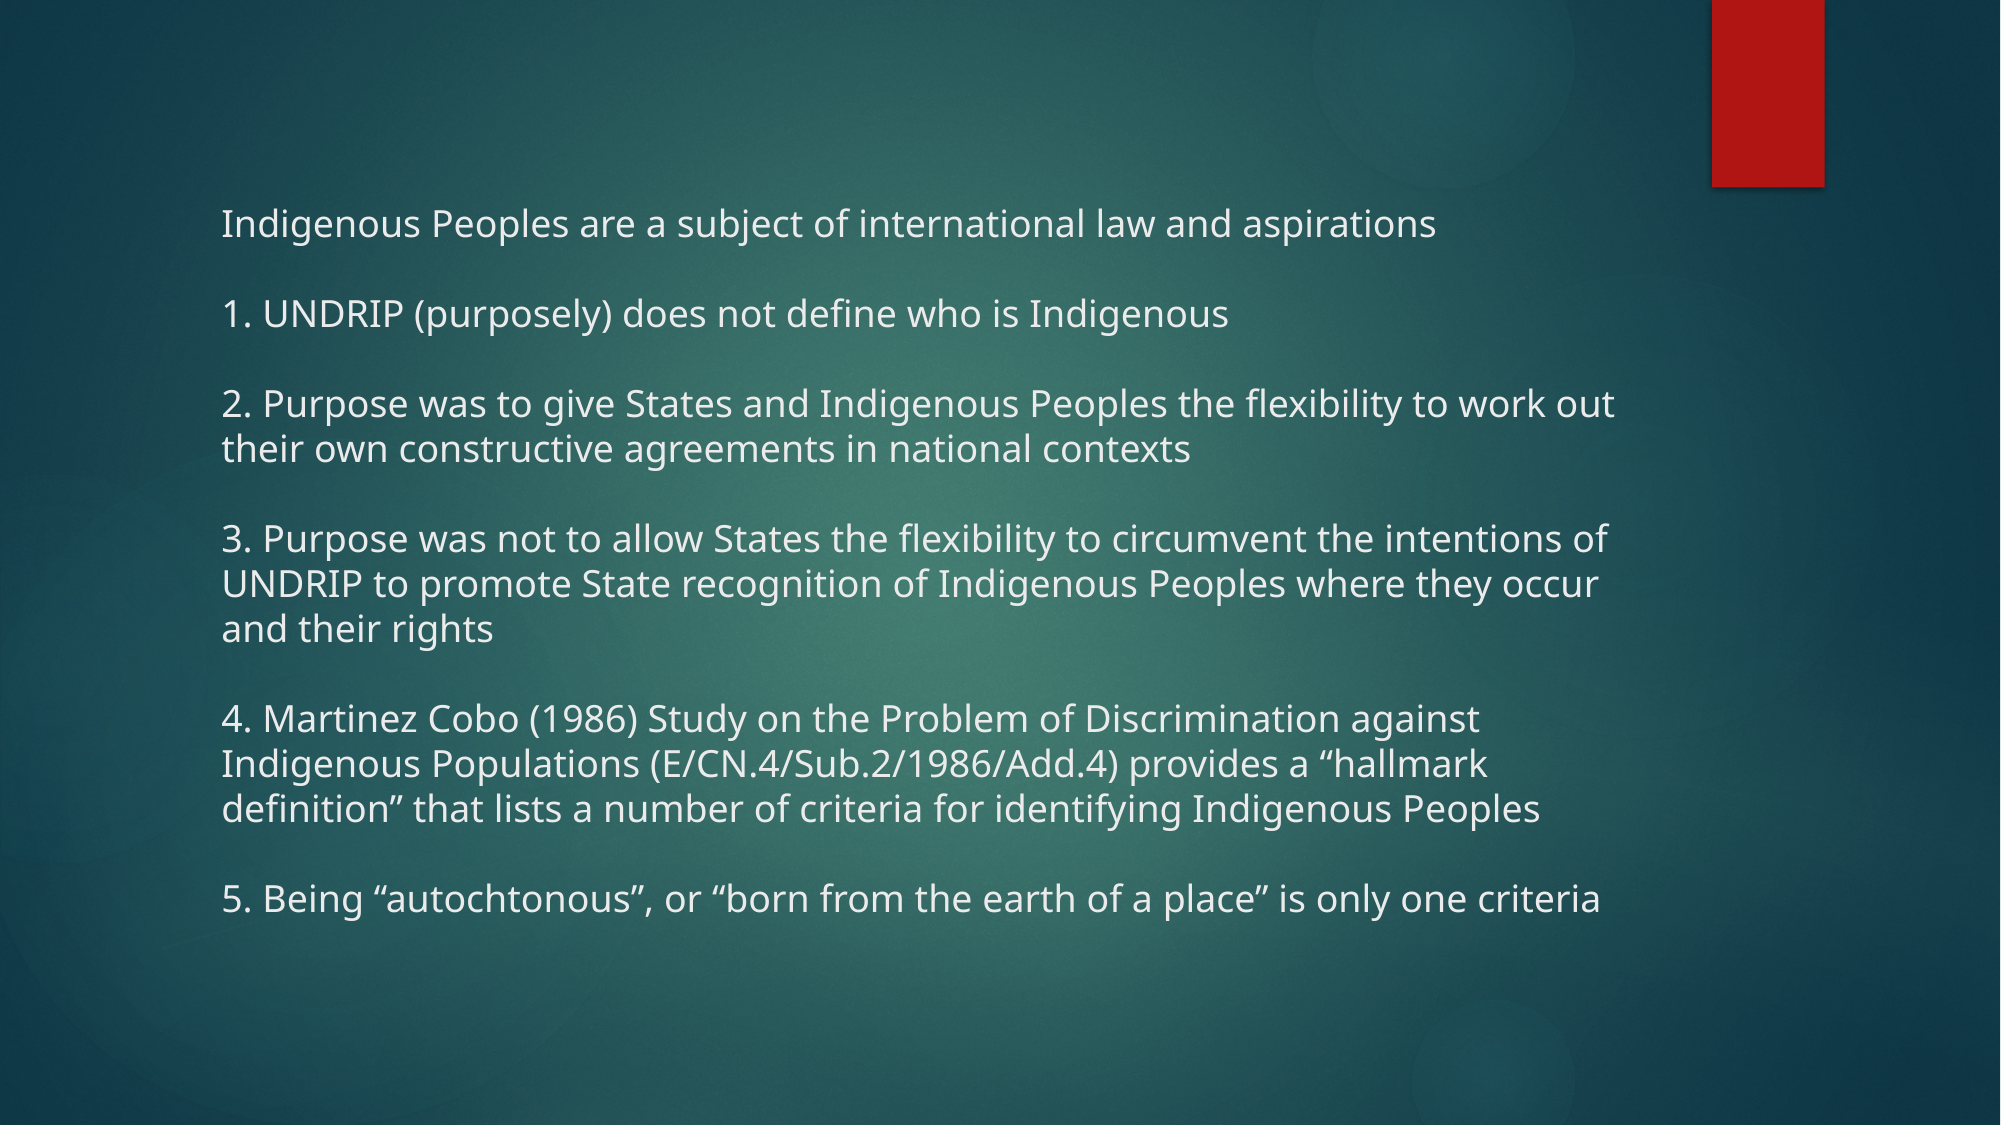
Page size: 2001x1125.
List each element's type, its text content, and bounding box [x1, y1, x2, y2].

title Indigenous Peoples are a subject of international law and aspirations 1. UNDRIP (purposely) does not define who is Indigenous 2. Purpose was to give States and Indigenous Peoples the flexibility to work out their own constructive agreements in national contexts 3. Purpose was not to allow States the flexibility to circumvent the intentions of UNDRIP to promote State recognition of Indigenous Peoples where they occur and their rights 4. Martinez Cobo (1986) Study on the Problem of Discrimination against Indigenous Populations (E/CN.4/Sub.2/1986/Add.4) provides a “hallmark definition” that lists a number of criteria for identifying Indigenous Peoples 5. Being “autochtonous”, or “born from the earth of a place” is only one criteria [206, 192, 1647, 985]
